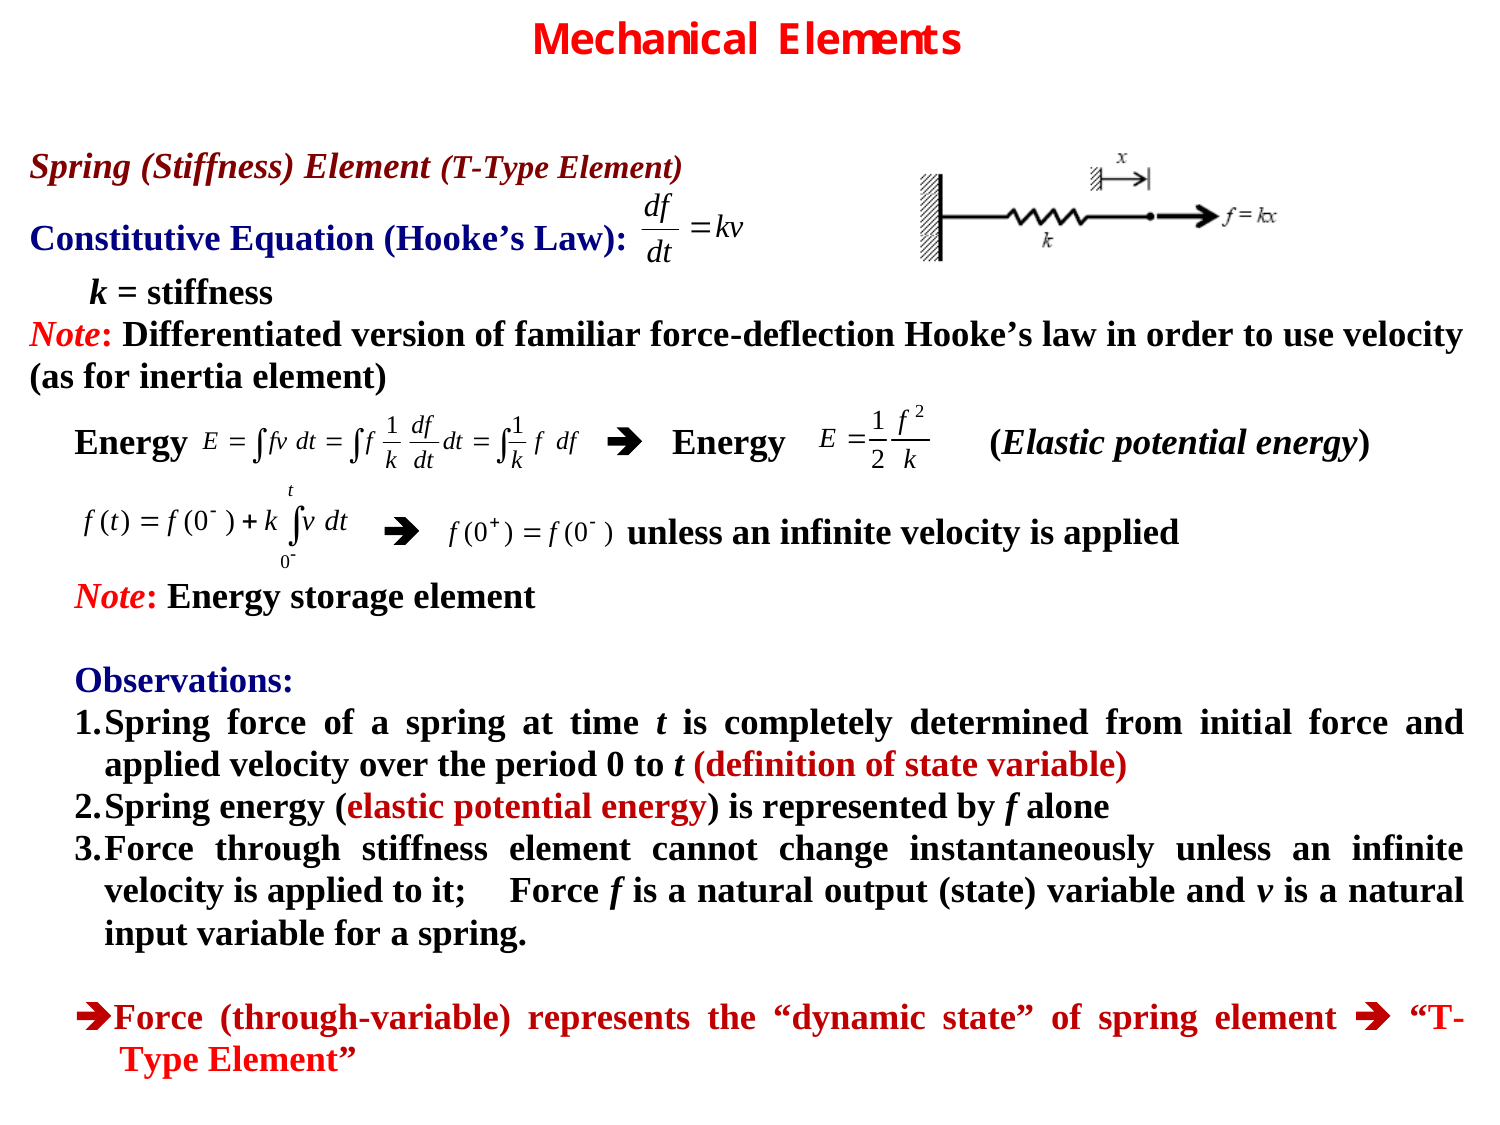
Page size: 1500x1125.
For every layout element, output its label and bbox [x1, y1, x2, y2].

picture [904, 148, 1286, 272]
text_box [29, 7, 1465, 1081]
